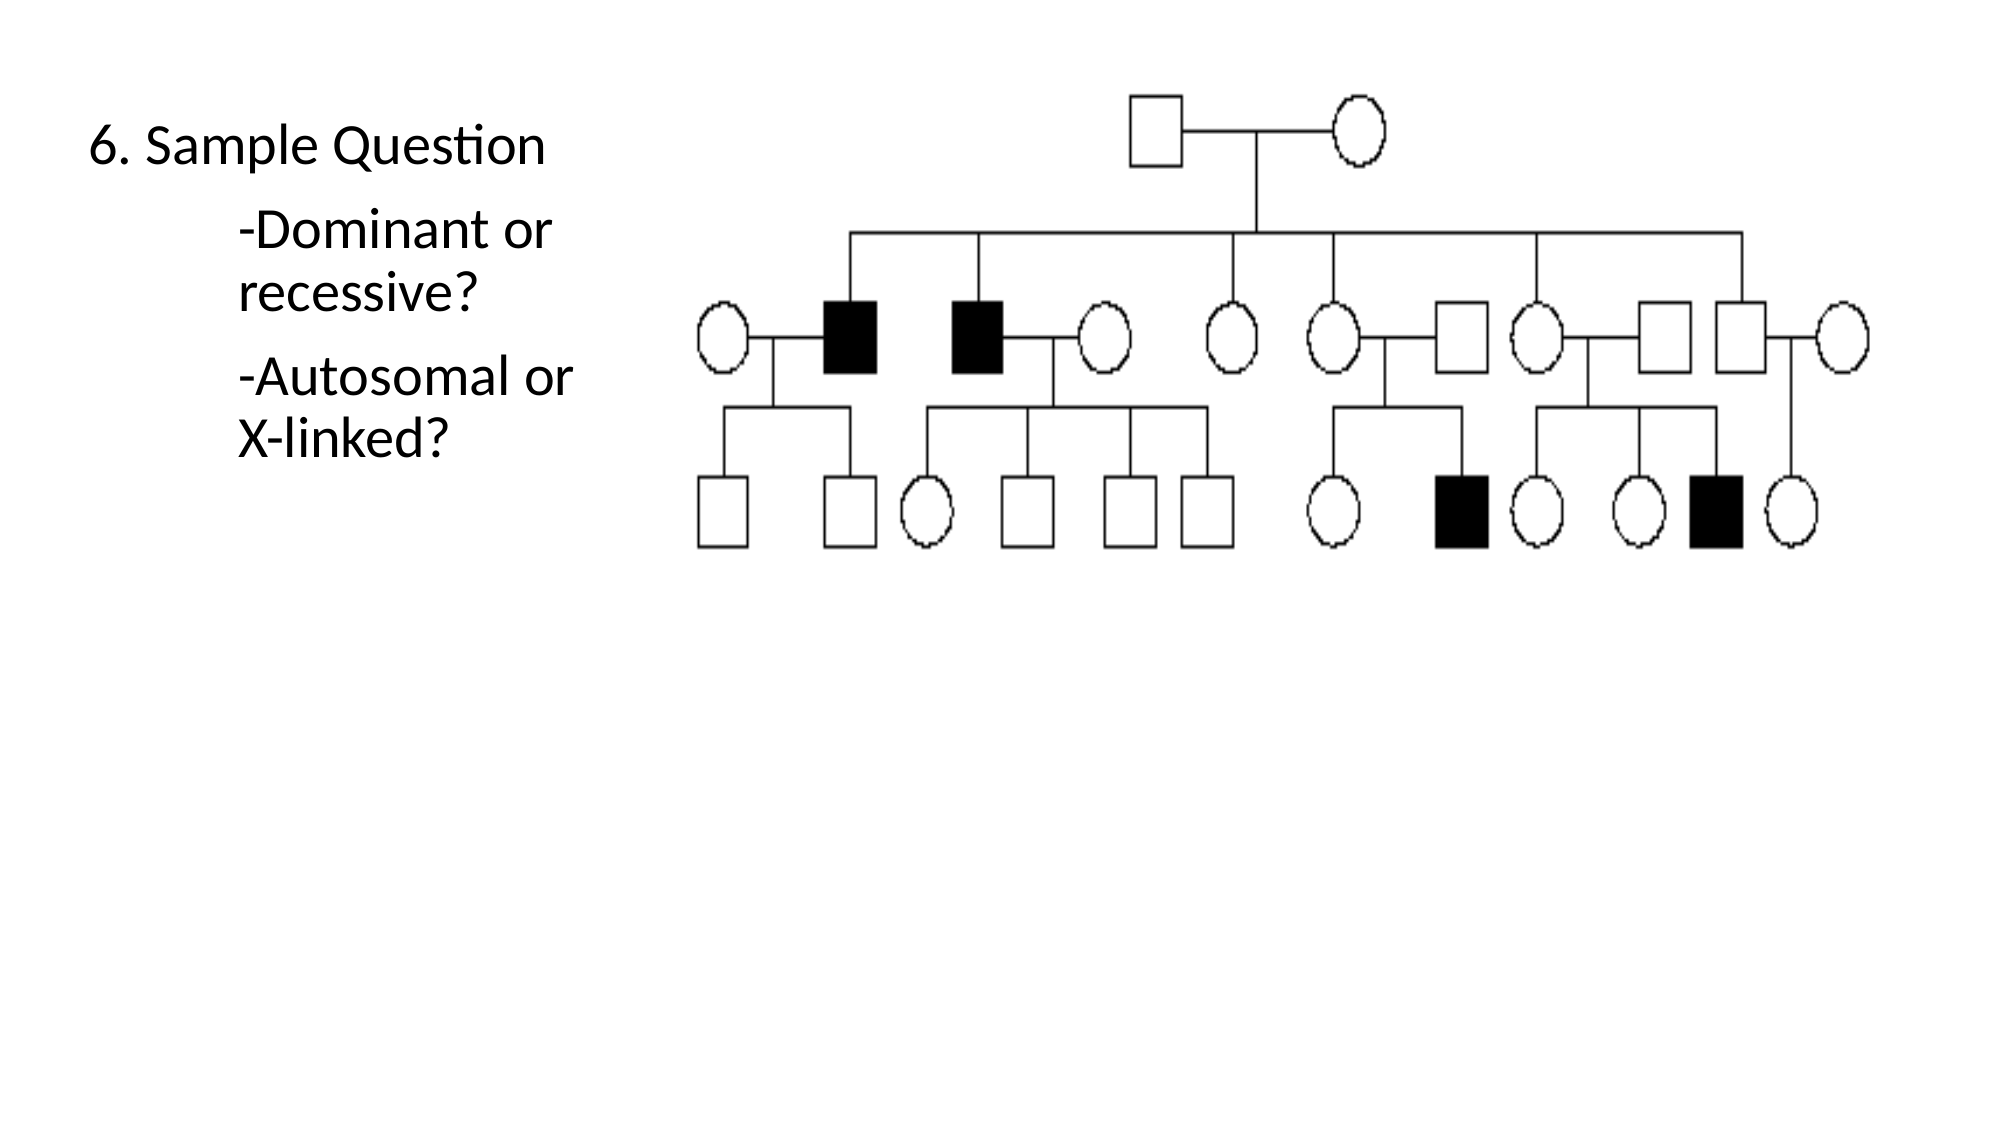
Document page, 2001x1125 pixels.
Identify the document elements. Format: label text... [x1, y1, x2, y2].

list 6. Sample Question -Dominant or recessive? -Autosomal or X-linked? [73, 106, 603, 821]
picture [621, 61, 1905, 594]
